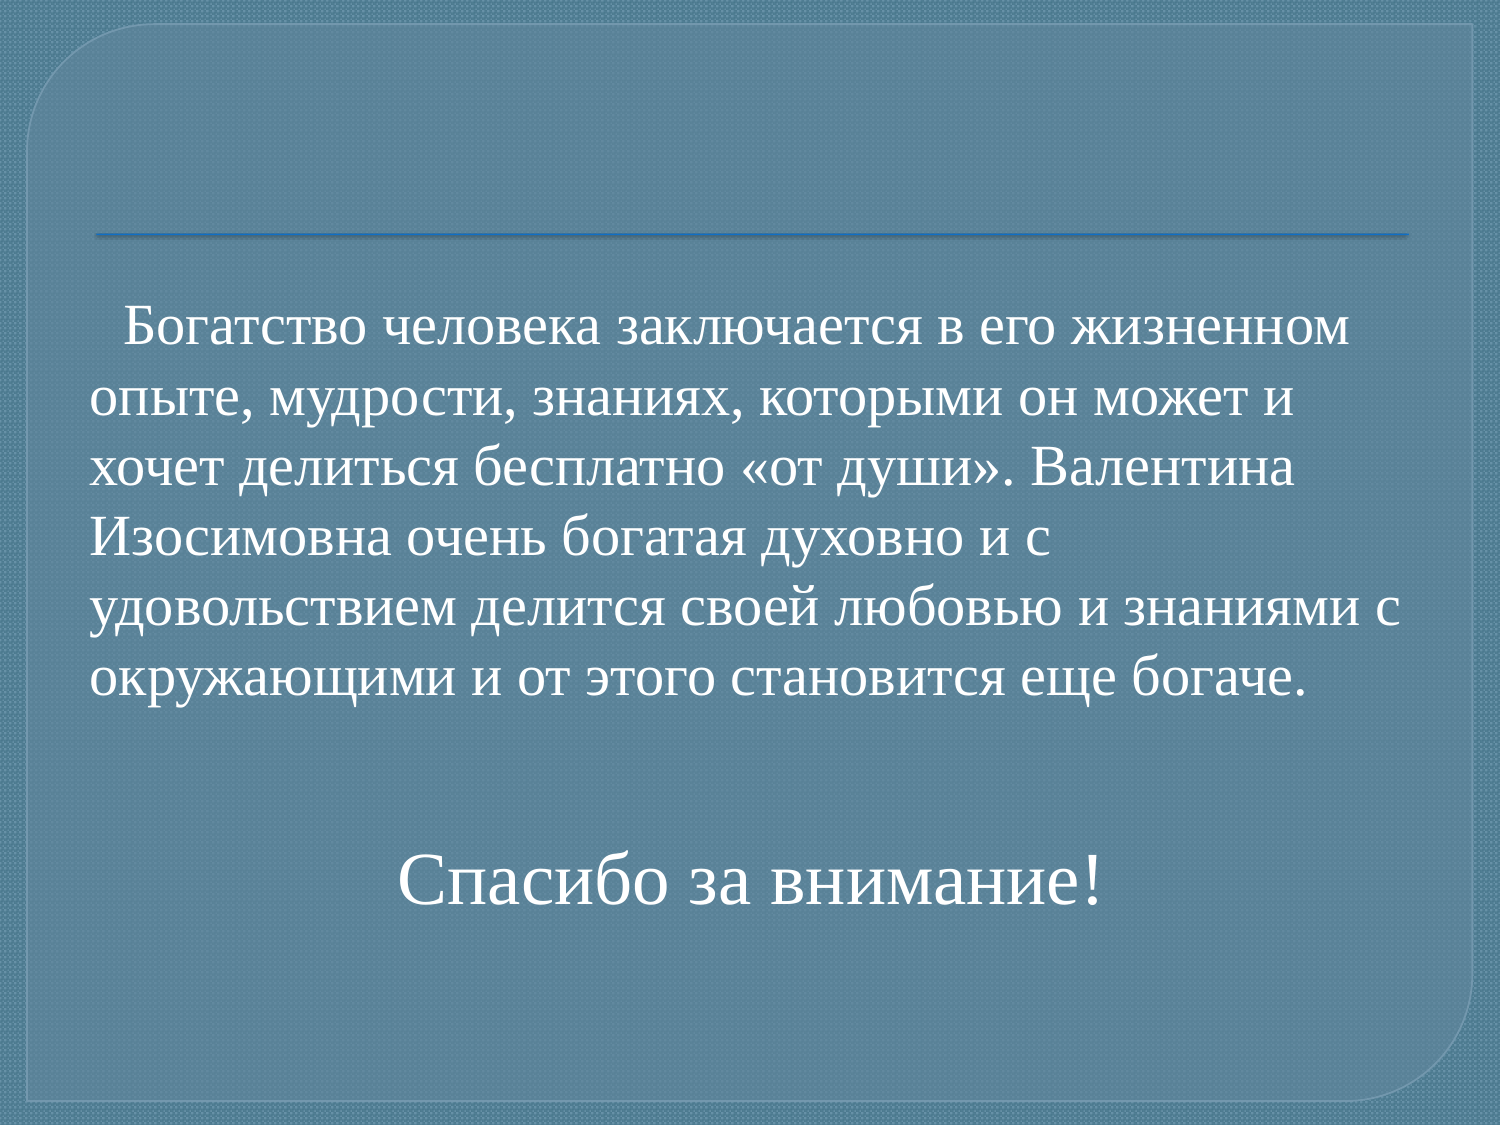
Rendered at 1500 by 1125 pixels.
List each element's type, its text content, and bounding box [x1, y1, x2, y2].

text_box Спасибо за внимание! [334, 822, 1169, 927]
list Богатство человека заключается в его жизненном опыте, мудрости, знаниях, которыми он может и хочет делиться бесплатно «от души». Валентина Изосимовна очень богатая духовно и с удовольствием делится своей любовью и знаниями с окружающими и от этого становится еще богаче. [75, 270, 1425, 1013]
